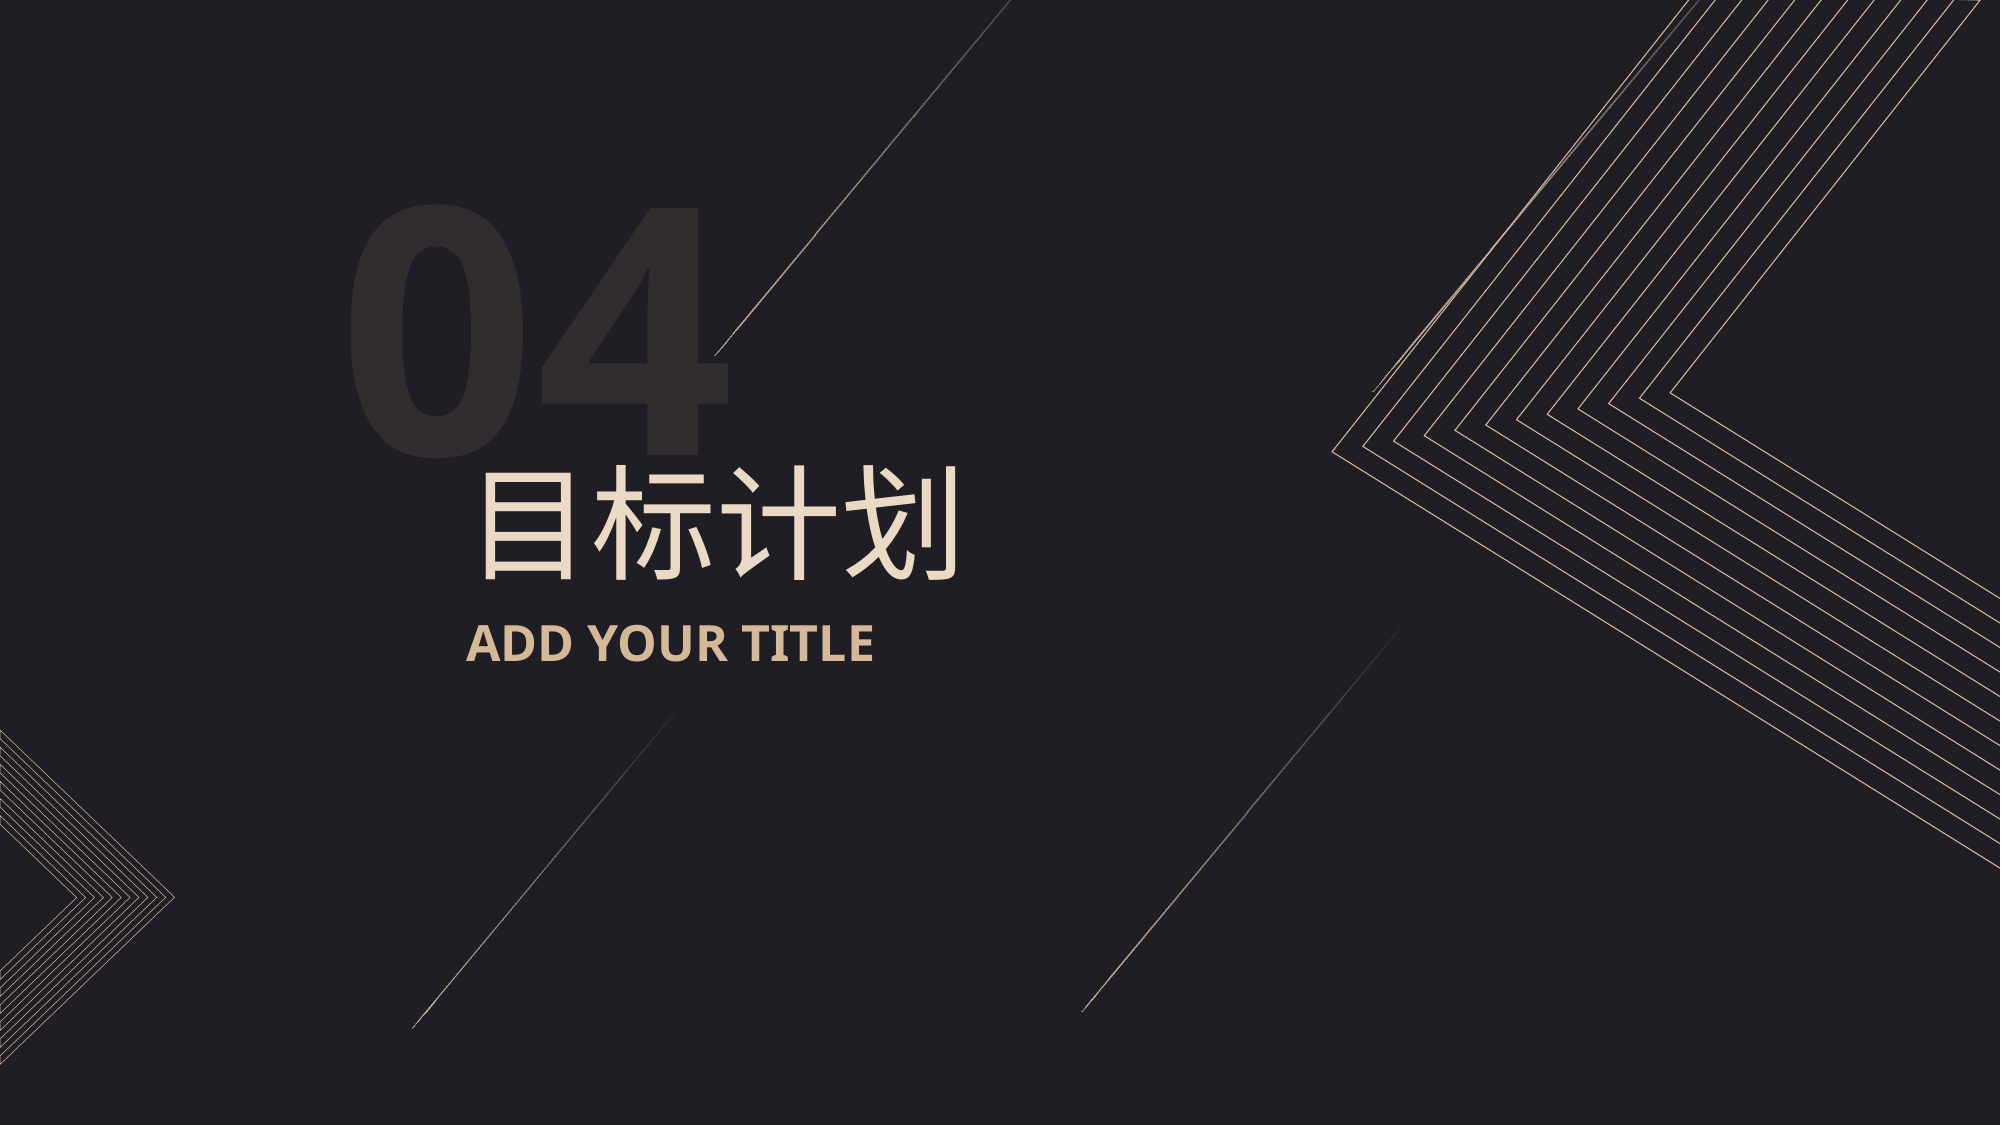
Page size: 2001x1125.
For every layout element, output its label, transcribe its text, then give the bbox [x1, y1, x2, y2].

text_box 04 [323, 101, 854, 532]
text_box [451, 437, 1314, 680]
text_box [1080, 609, 1416, 1013]
text_box [1371, 230, 1505, 393]
text_box [0, 728, 177, 1066]
text_box [1330, 0, 2000, 870]
text_box [854, 0, 1012, 190]
text_box [410, 699, 685, 1030]
